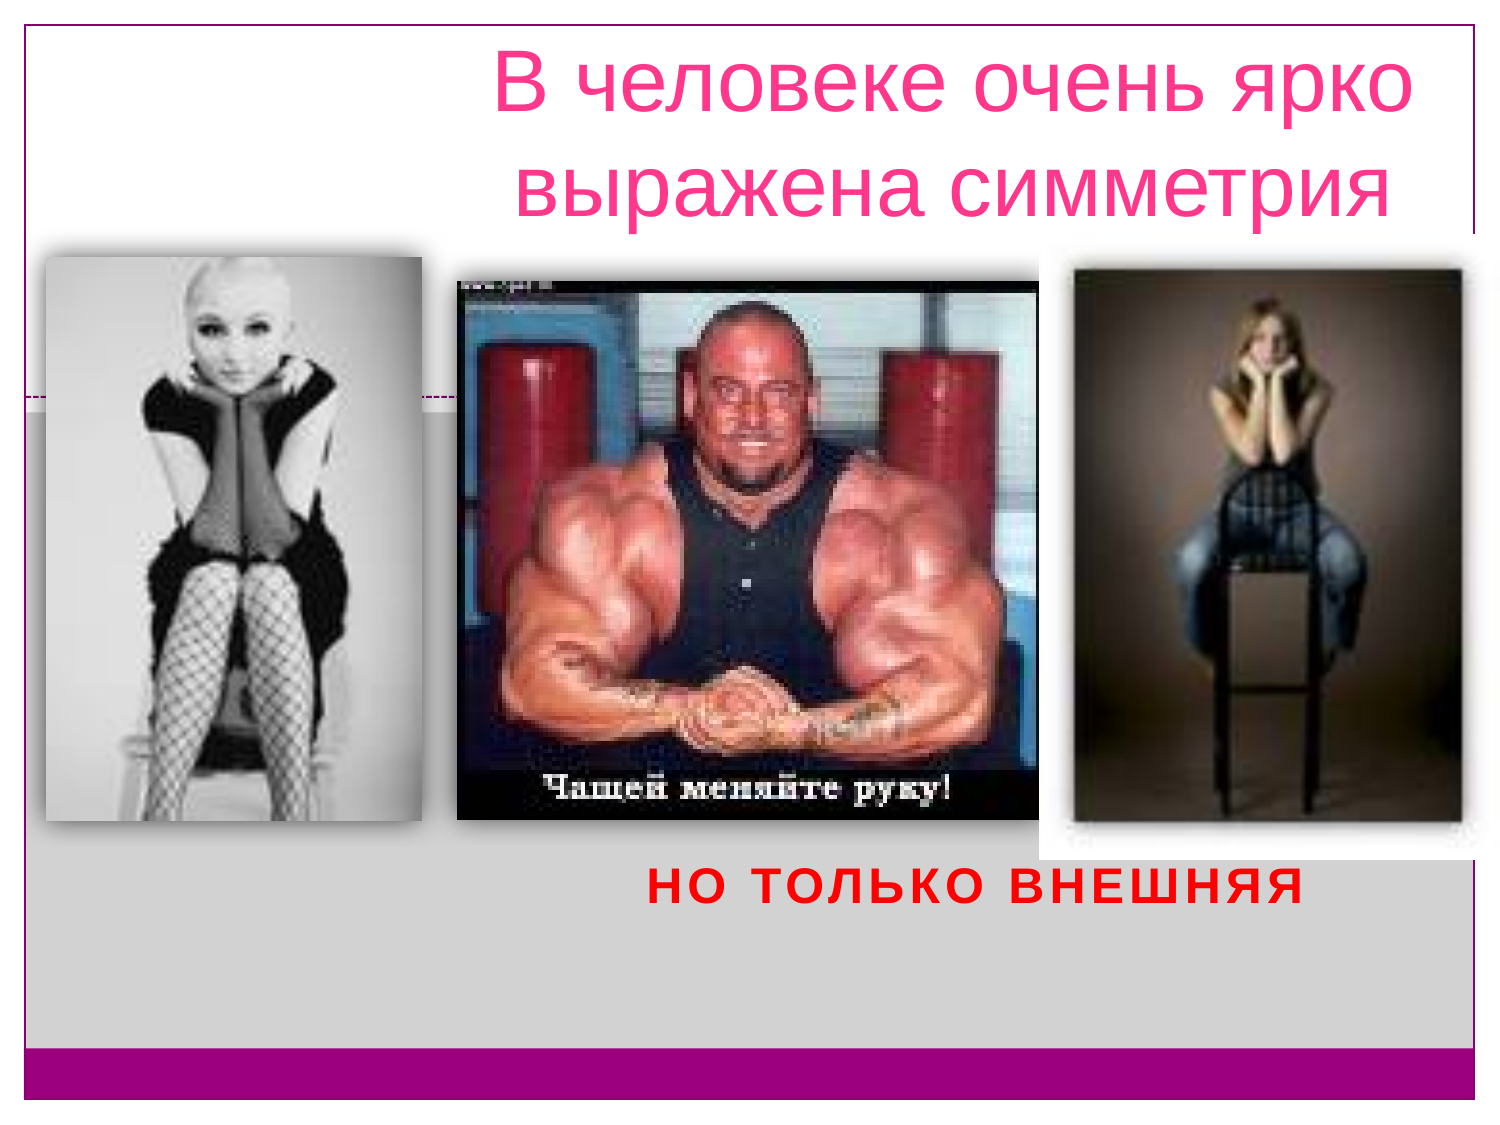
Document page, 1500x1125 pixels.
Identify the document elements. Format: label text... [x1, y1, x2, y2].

title В человеке очень ярко выражена симметрия [407, 0, 1500, 242]
subtitle НО ТОЛЬКО ВНЕШНЯЯ [449, 845, 1500, 1125]
picture [46, 257, 423, 822]
picture [456, 234, 1500, 861]
